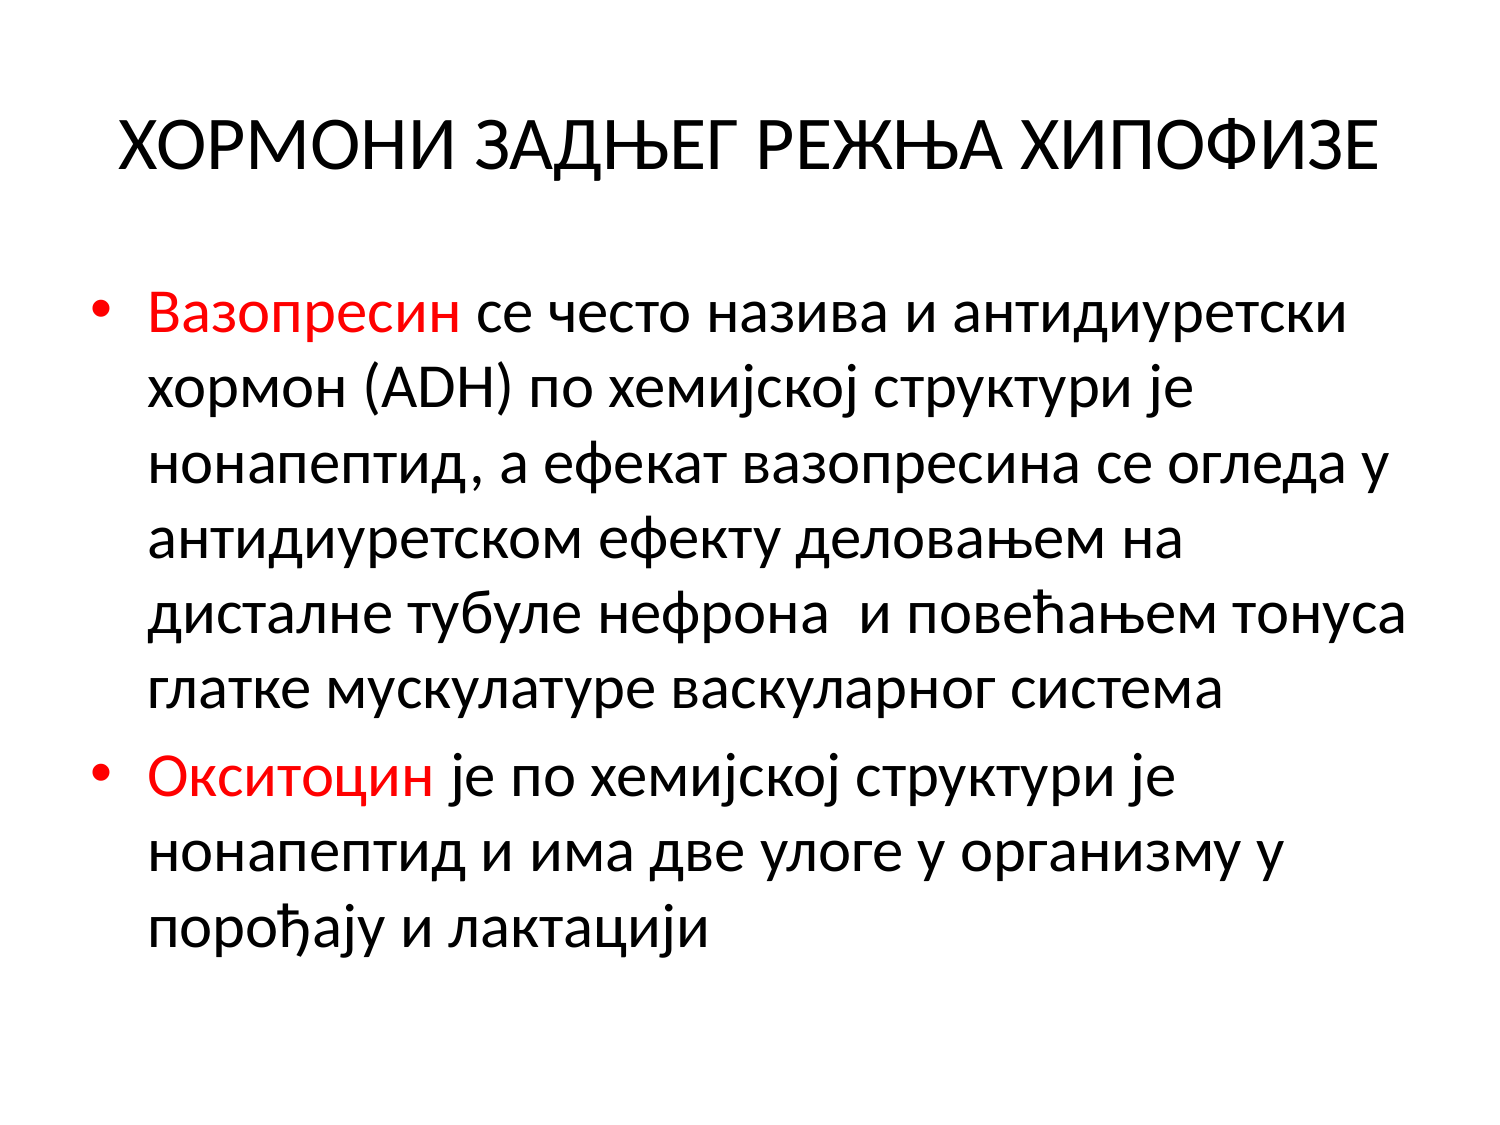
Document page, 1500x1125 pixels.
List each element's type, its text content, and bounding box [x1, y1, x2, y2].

title ХОРМОНИ ЗАДЊЕГ РЕЖЊА ХИПОФИЗЕ [75, 45, 1425, 233]
list Вазопресин се често назива и антидиуретски хормон (ADH) по хемијској структури је нонапептид, а ефекат вазопресина се огледа у антидиуретском ефекту деловањем на дисталне тубуле нефрона и повећањем тонуса глатке мускулатуре васкуларног система Окситоцин је по хемијској структури је нонапептид и има две улоге у организму у порођају и лактацији [75, 262, 1425, 1005]
